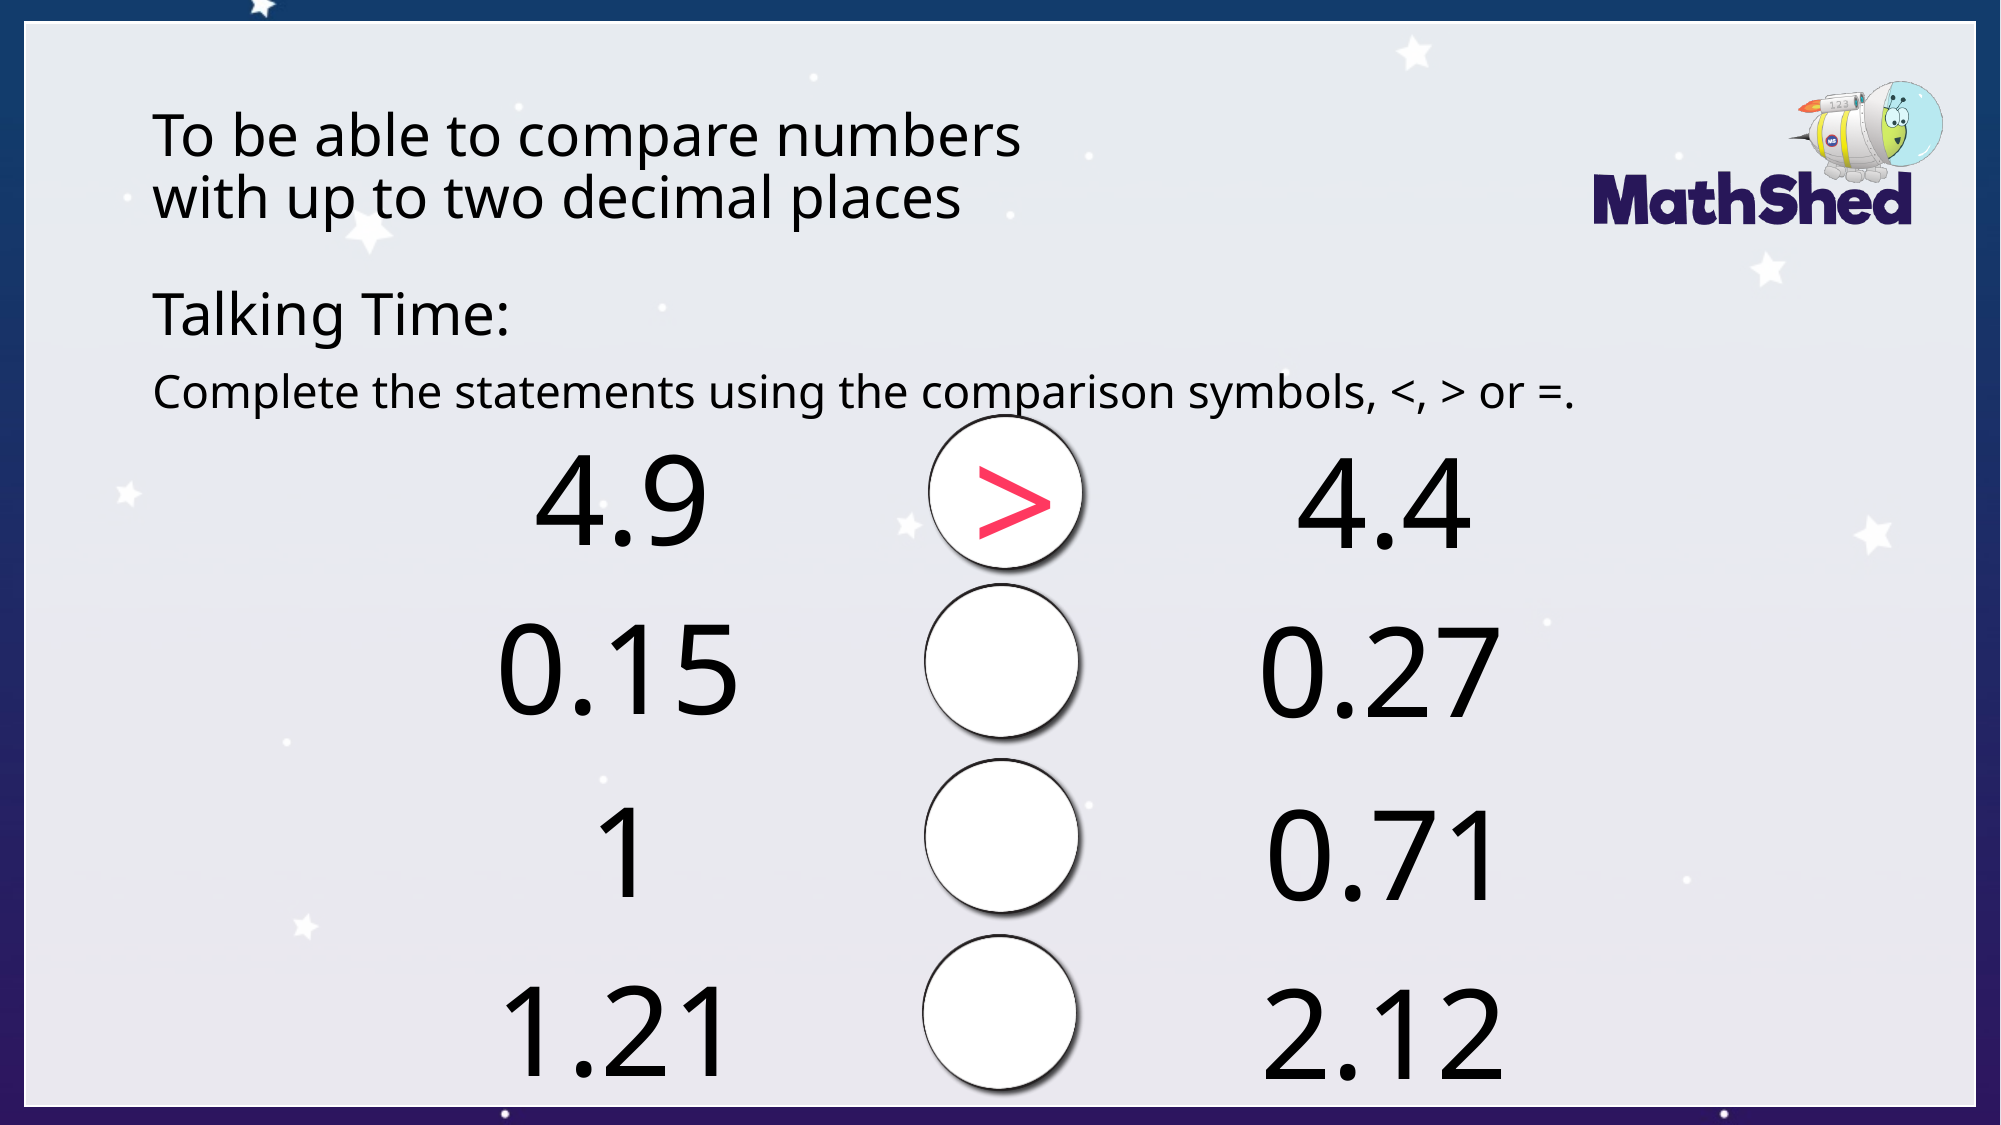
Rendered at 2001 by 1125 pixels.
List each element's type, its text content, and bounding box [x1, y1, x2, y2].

text_box 4.9 [519, 413, 727, 579]
text_box 1 [574, 764, 677, 930]
text_box 4.4 [1281, 416, 1489, 582]
text_box 0.15 [480, 581, 758, 747]
text_box 2.12 [1245, 946, 1523, 1112]
title To be able to compare numbers with up to two decimal places [137, 59, 1578, 277]
text_box 0.71 [1249, 767, 1528, 933]
text_box 0.27 [1242, 585, 1520, 750]
text_box > [957, 400, 1073, 404]
list Talking Time: Complete the statements using the comparison symbols, <, > or =. [137, 277, 1863, 992]
text_box 1.21 [481, 943, 759, 1109]
picture [0, 0, 2001, 1125]
